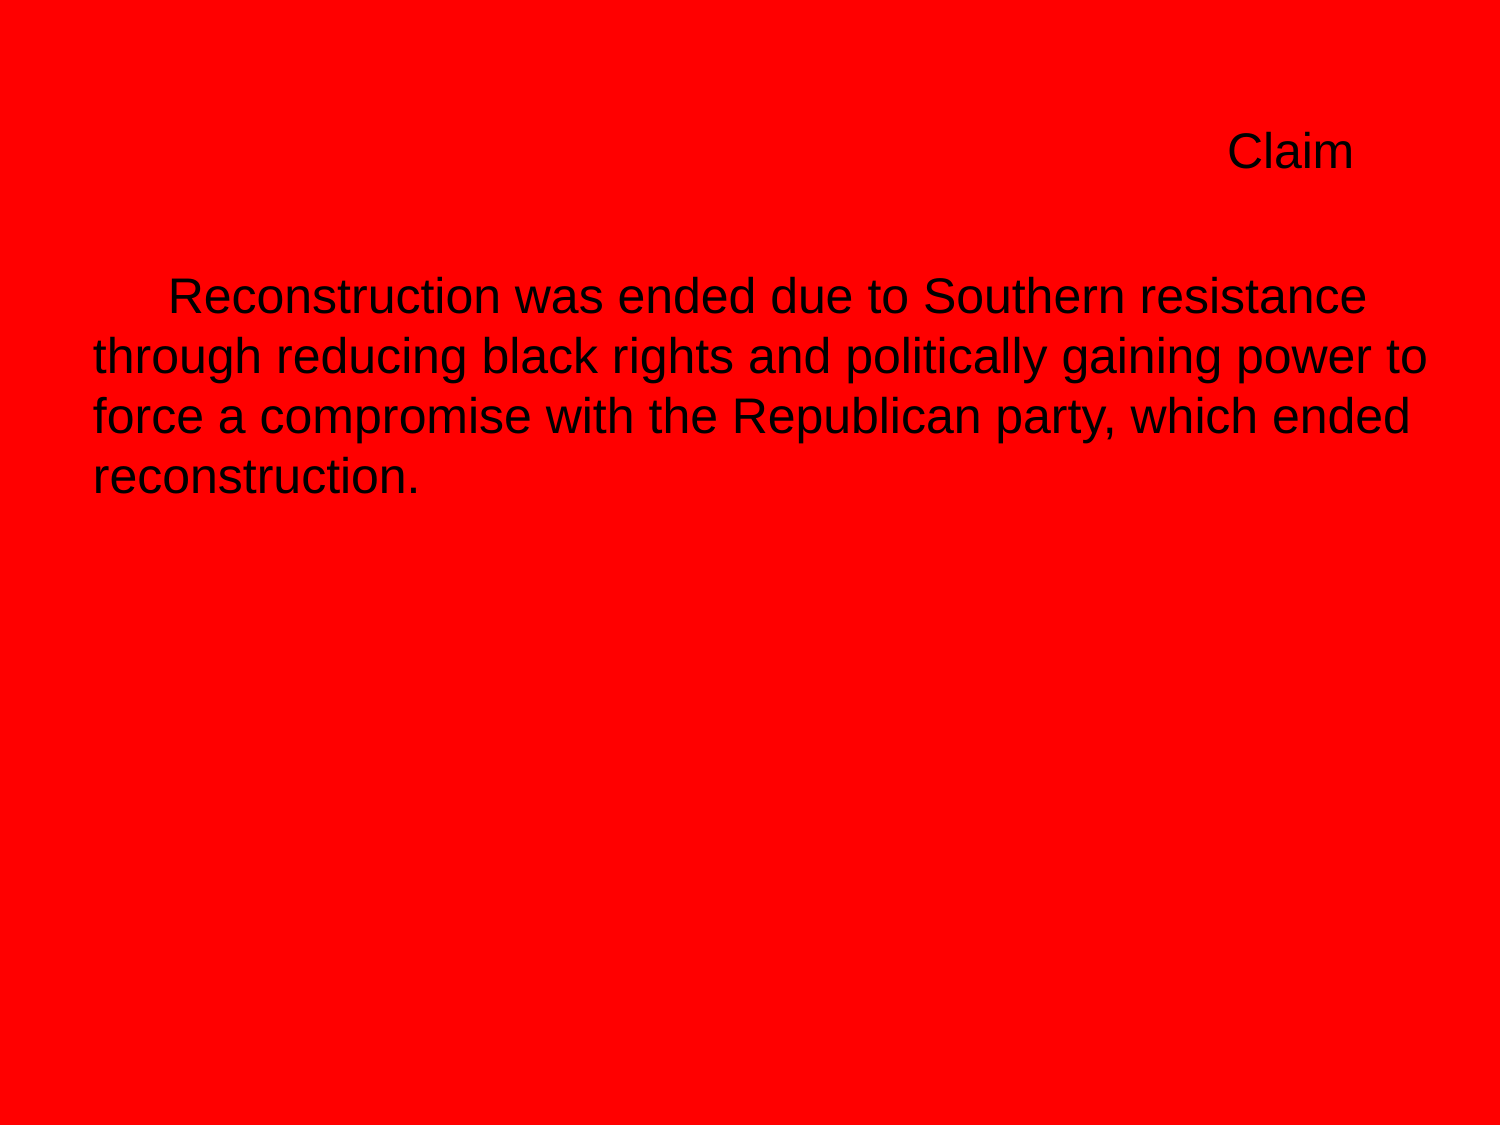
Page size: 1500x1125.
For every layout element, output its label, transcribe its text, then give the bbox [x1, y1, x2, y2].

list Claim Reconstruction was ended due to Southern resistance through reducing black rights and politically gaining power to force a compromise with the Republican party, which ended reconstruction. [21, 103, 1479, 765]
